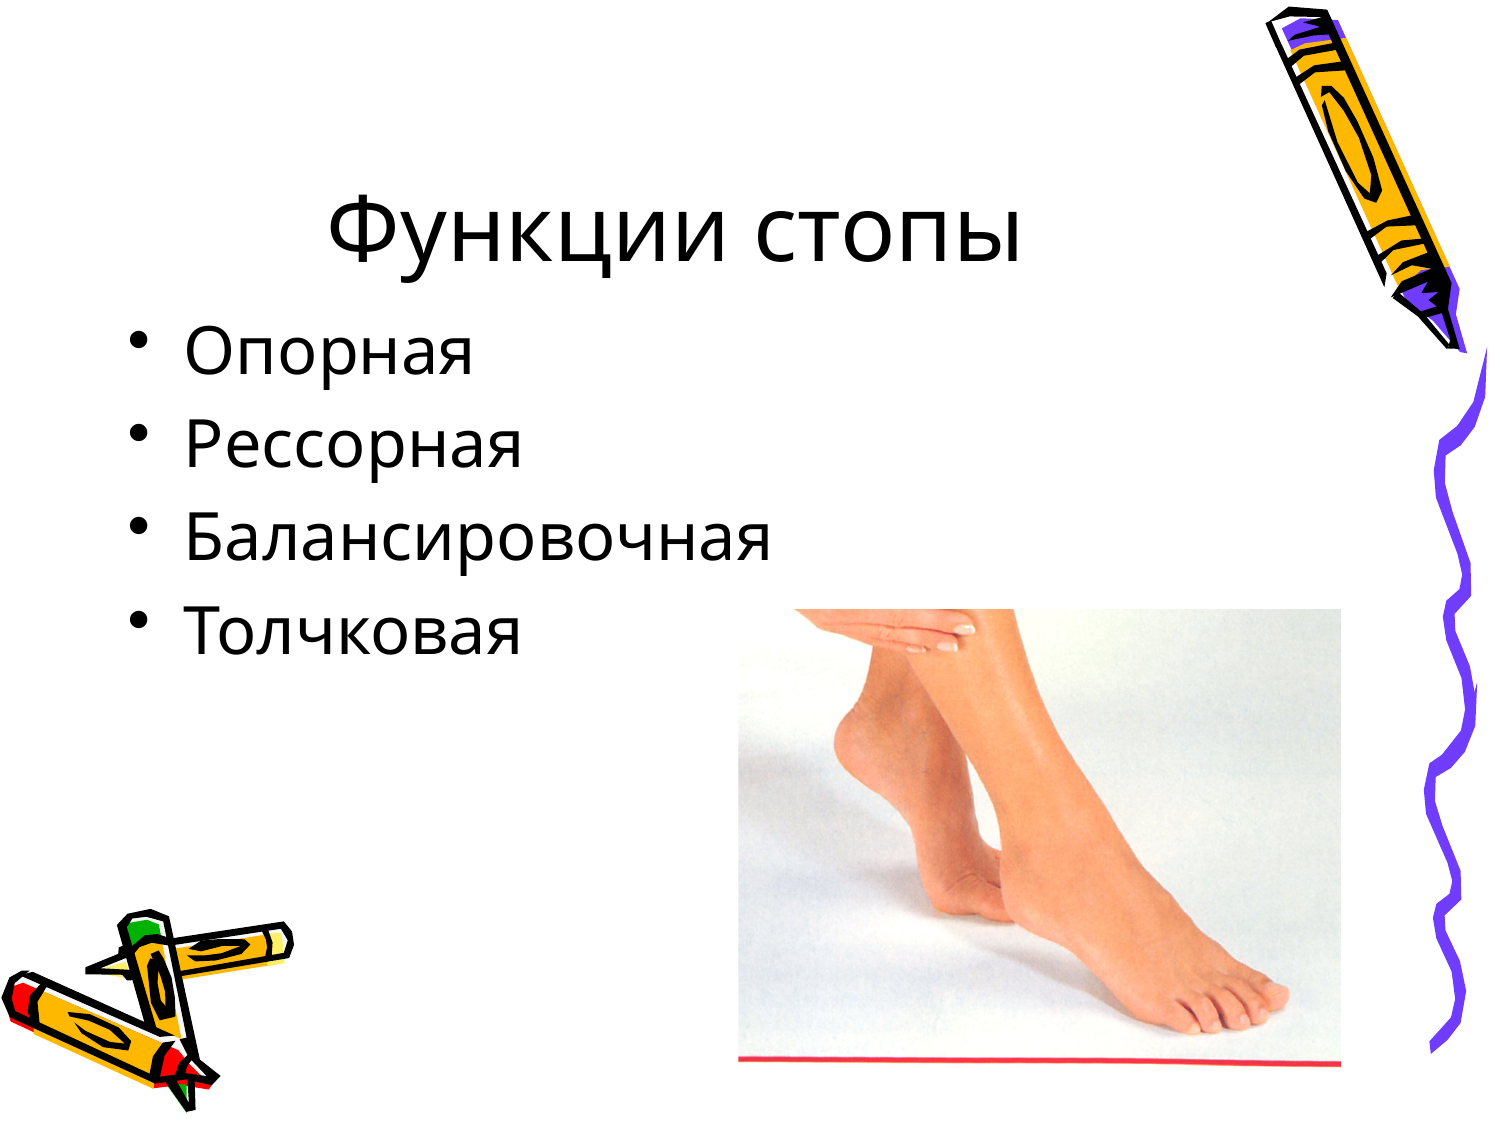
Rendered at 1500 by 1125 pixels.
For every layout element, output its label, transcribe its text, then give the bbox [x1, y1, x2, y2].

list Опорная Рессорная Балансировочная Толчковая [112, 299, 1376, 901]
picture [737, 609, 1342, 1075]
title Функции стопы [112, 24, 1240, 288]
